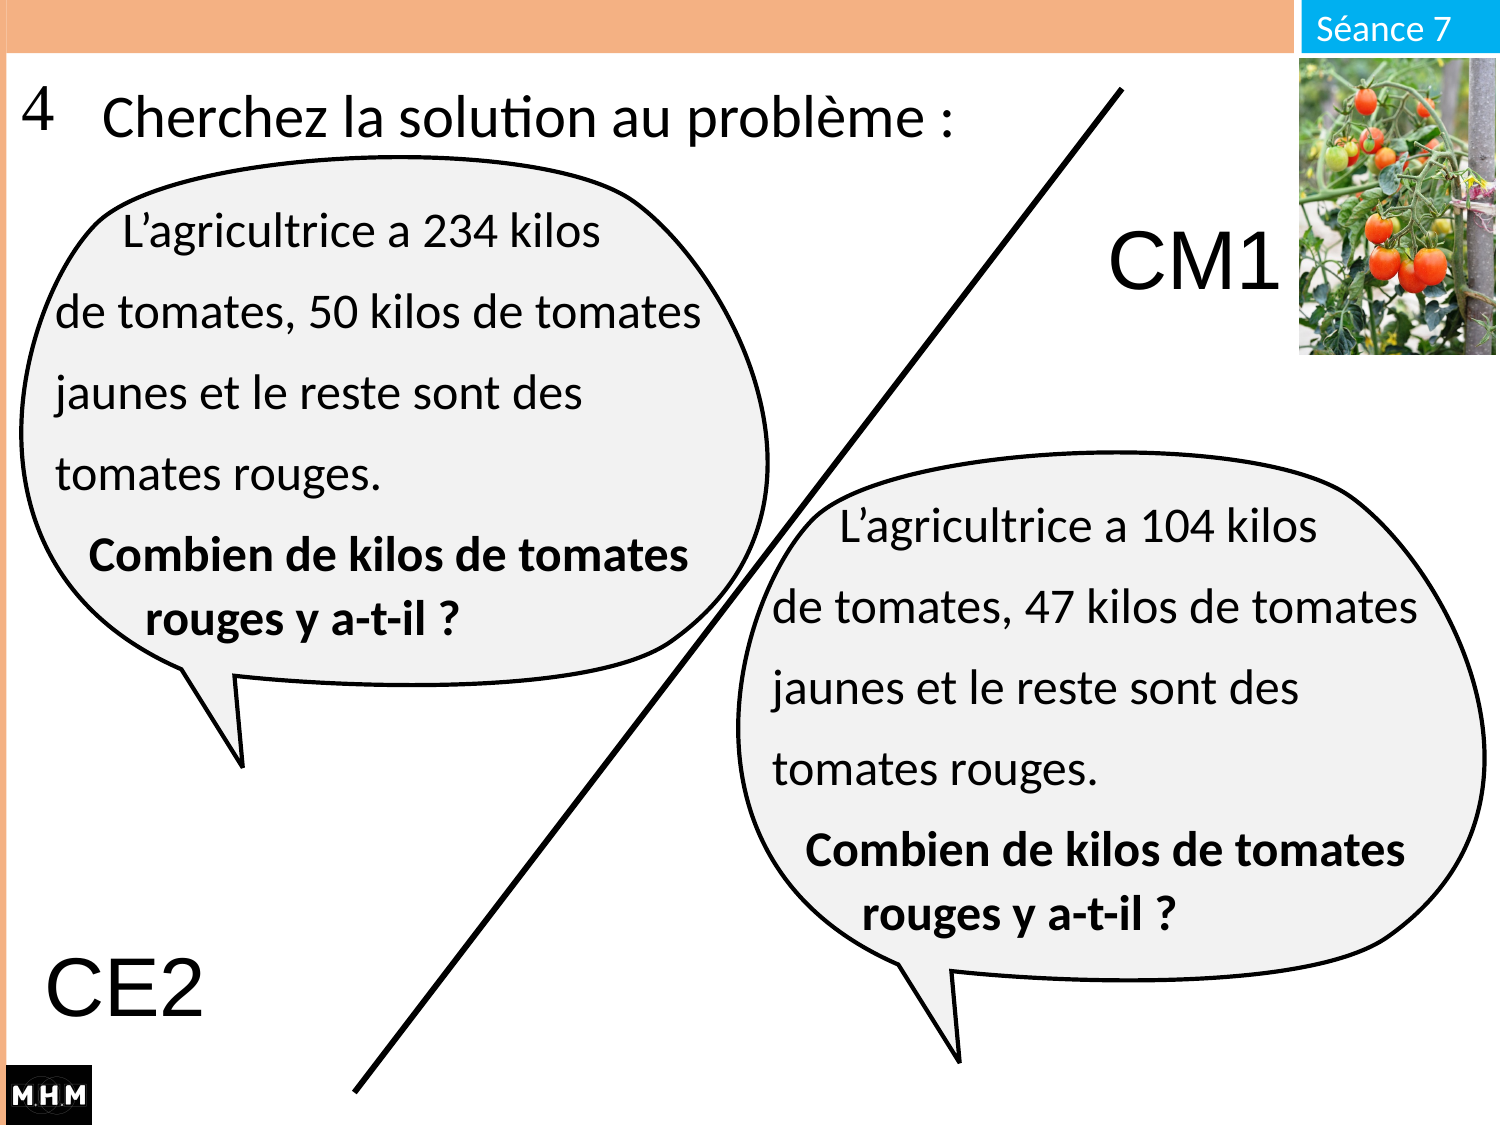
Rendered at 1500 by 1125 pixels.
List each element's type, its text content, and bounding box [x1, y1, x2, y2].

picture [6, 1065, 92, 1125]
text_box L’agricultrice a 104 kilos de tomates, 47 kilos de tomates jaunes et le reste sont des tomates rouges. Combien de kilos de tomates rouges y a-t-il ? [736, 450, 1487, 1065]
title Cherchez la solution au problème : [87, 32, 1382, 157]
text_box CM1 [1092, 198, 1293, 306]
picture [1298, 58, 1497, 355]
text_box L’agricultrice a 234 kilos de tomates, 50 kilos de tomates jaunes et le reste sont des tomates rouges. Combien de kilos de tomates rouges y a-t-il ? [19, 155, 770, 769]
text_box CE2 [29, 925, 236, 1034]
